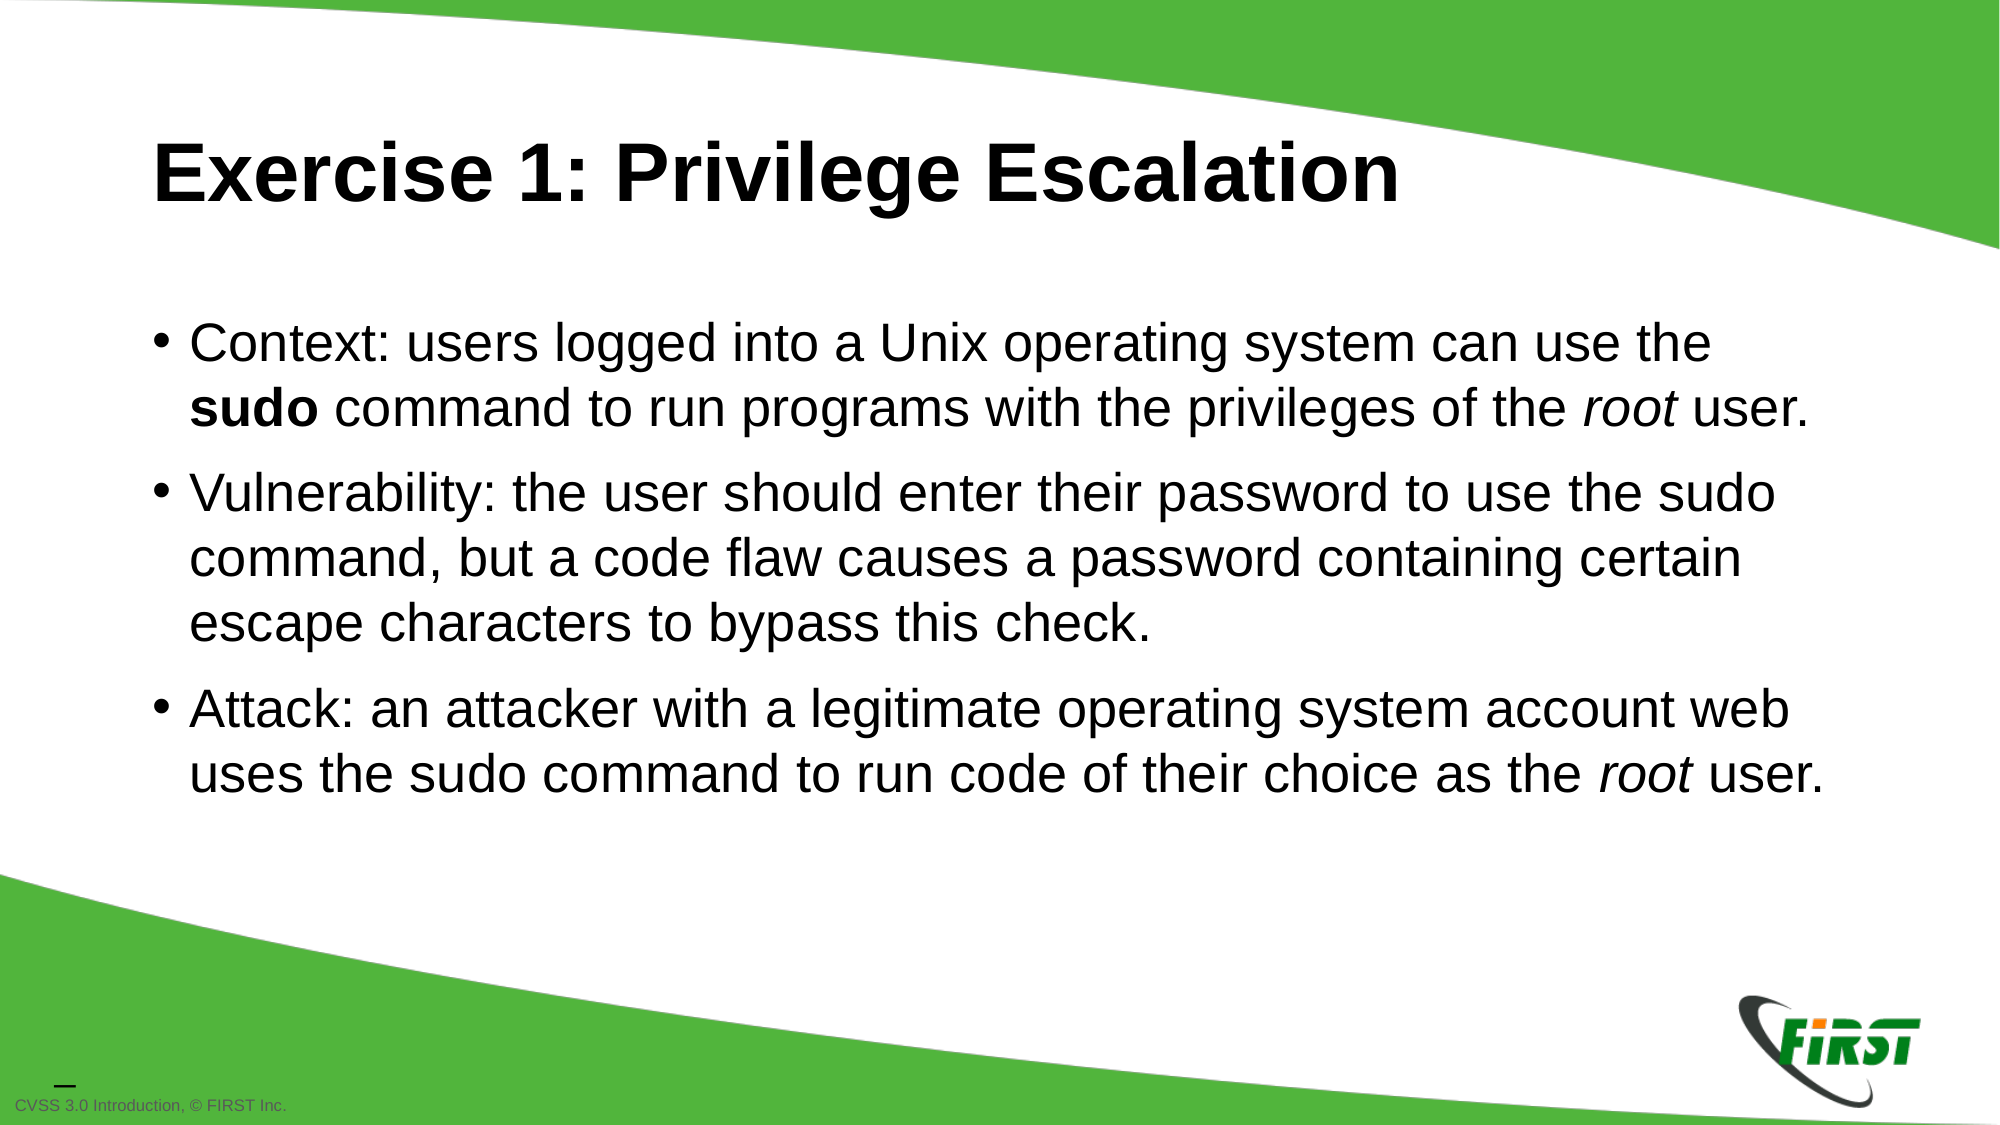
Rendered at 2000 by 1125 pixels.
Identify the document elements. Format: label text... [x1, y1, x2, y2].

text_box Context: users logged into a Unix operating system can use the sudo command to run programs with the privileges of the root user. Vulnerability: the user should enter their password to use the sudo command, but a code flaw causes a password containing certain escape characters to bypass this check. Attack: an attacker with a legitimate operating system account web uses the sudo command to run code of their choice as the root user. [137, 299, 1863, 1014]
picture [0, 0, 2000, 1125]
text_box Exercise 1: Privilege Escalation [137, 59, 1862, 278]
text_box _ [39, 1035, 100, 1095]
